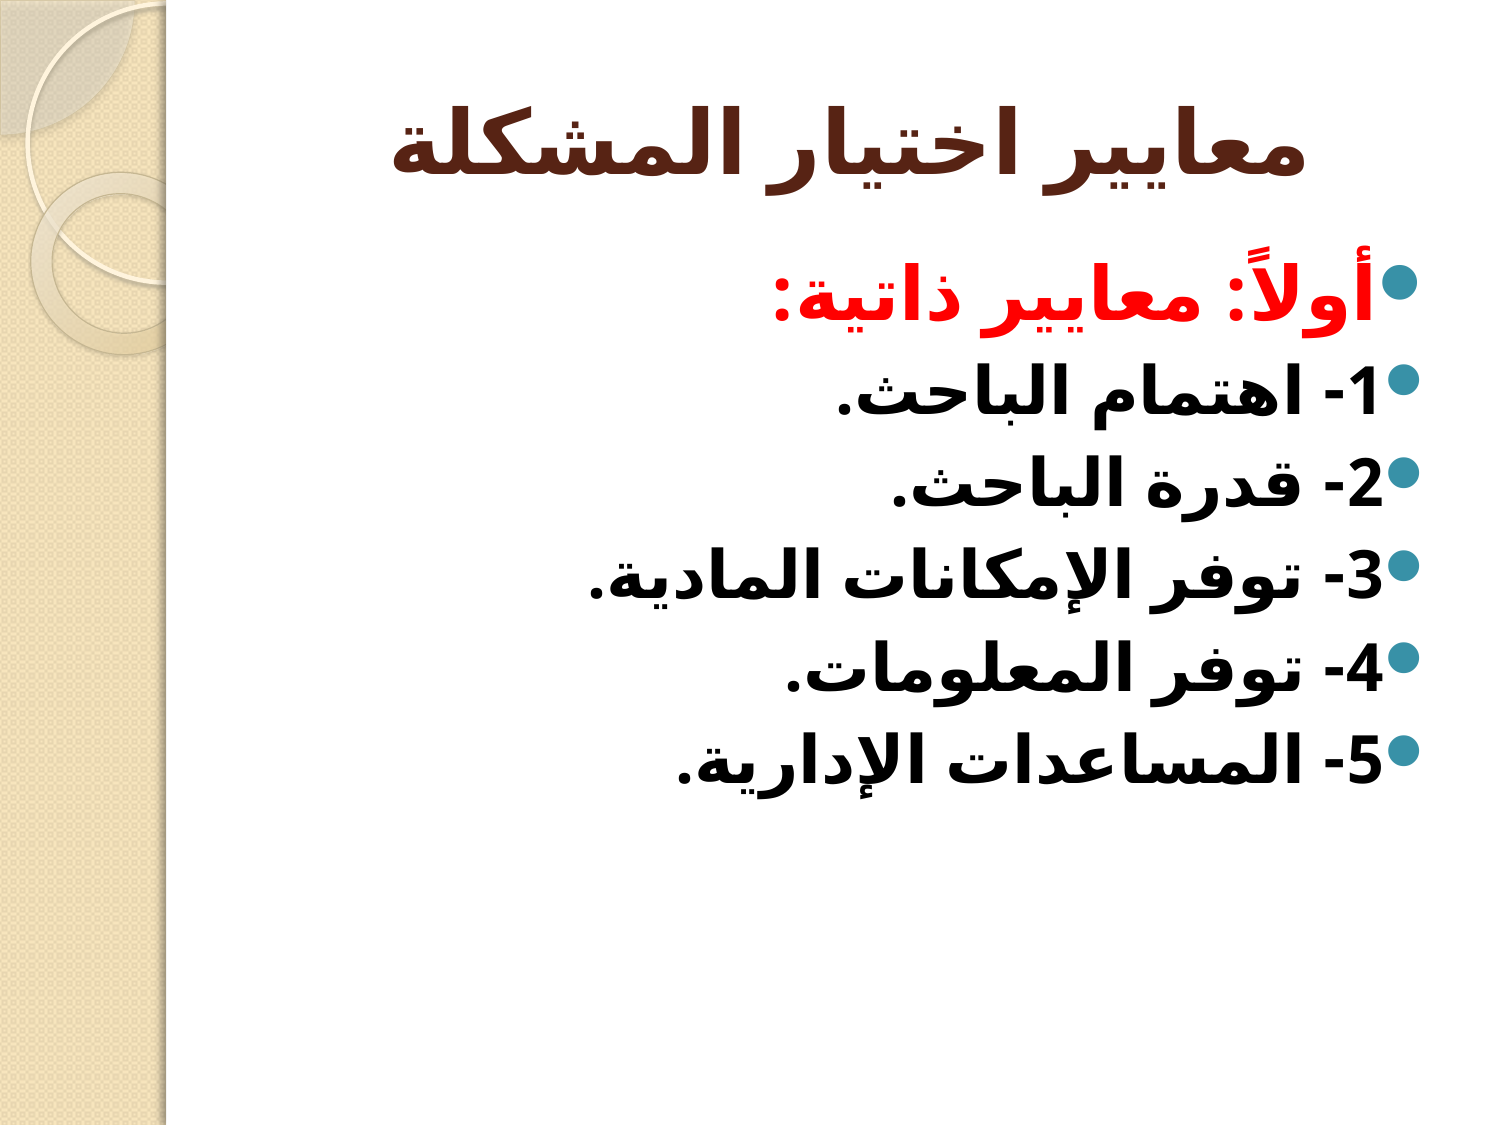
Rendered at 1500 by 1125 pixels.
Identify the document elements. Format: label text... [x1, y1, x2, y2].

title معايير اختيار المشكلة [235, 45, 1466, 233]
list أولاً: معايير ذاتية: 1- اهتمام الباحث. 2- قدرة الباحث. 3- توفر الإمكانات المادية. 4- توفر المعلومات. 5- المساعدات الإدارية. [235, 237, 1466, 1025]
